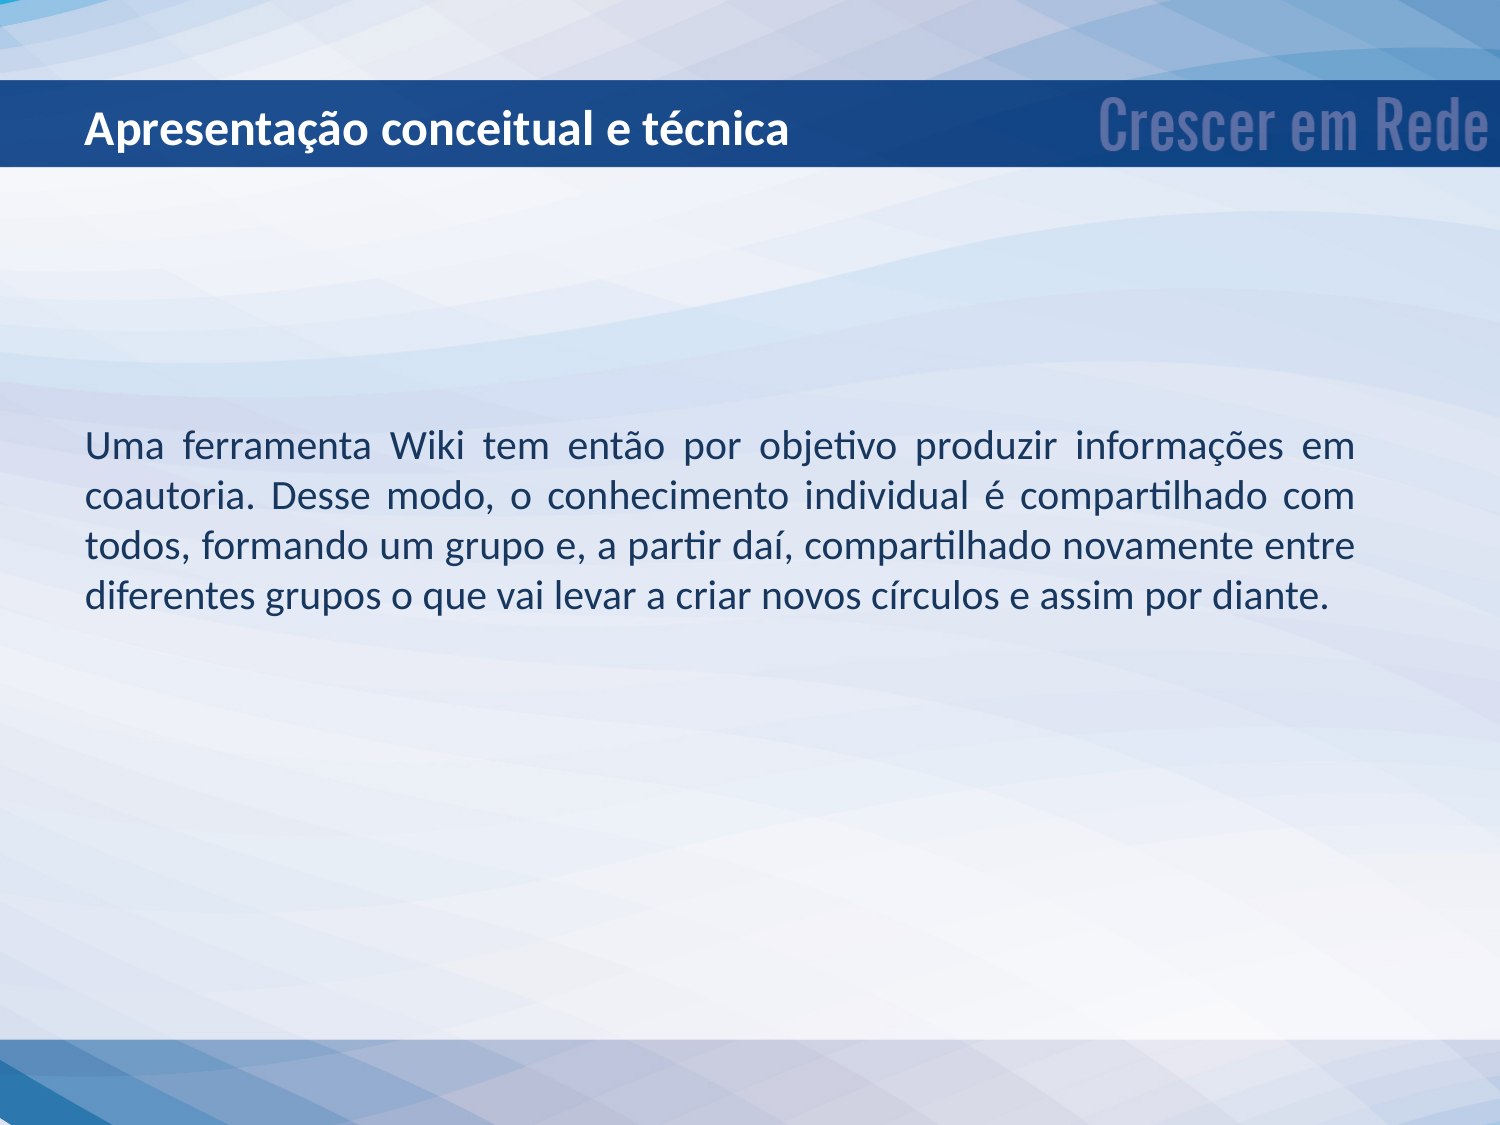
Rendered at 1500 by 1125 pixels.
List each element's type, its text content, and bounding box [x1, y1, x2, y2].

picture [0, 0, 1500, 1125]
text_box Apresentação conceitual e técnica [70, 88, 1430, 163]
text_box Uma ferramenta Wiki tem então por objetivo produzir informações em coautoria. Desse modo, o conhecimento individual é compartilhado com todos, formando um grupo e, a partir daí, compartilhado novamente entre diferentes grupos o que vai levar a criar novos círculos e assim por diante. [70, 410, 1372, 675]
